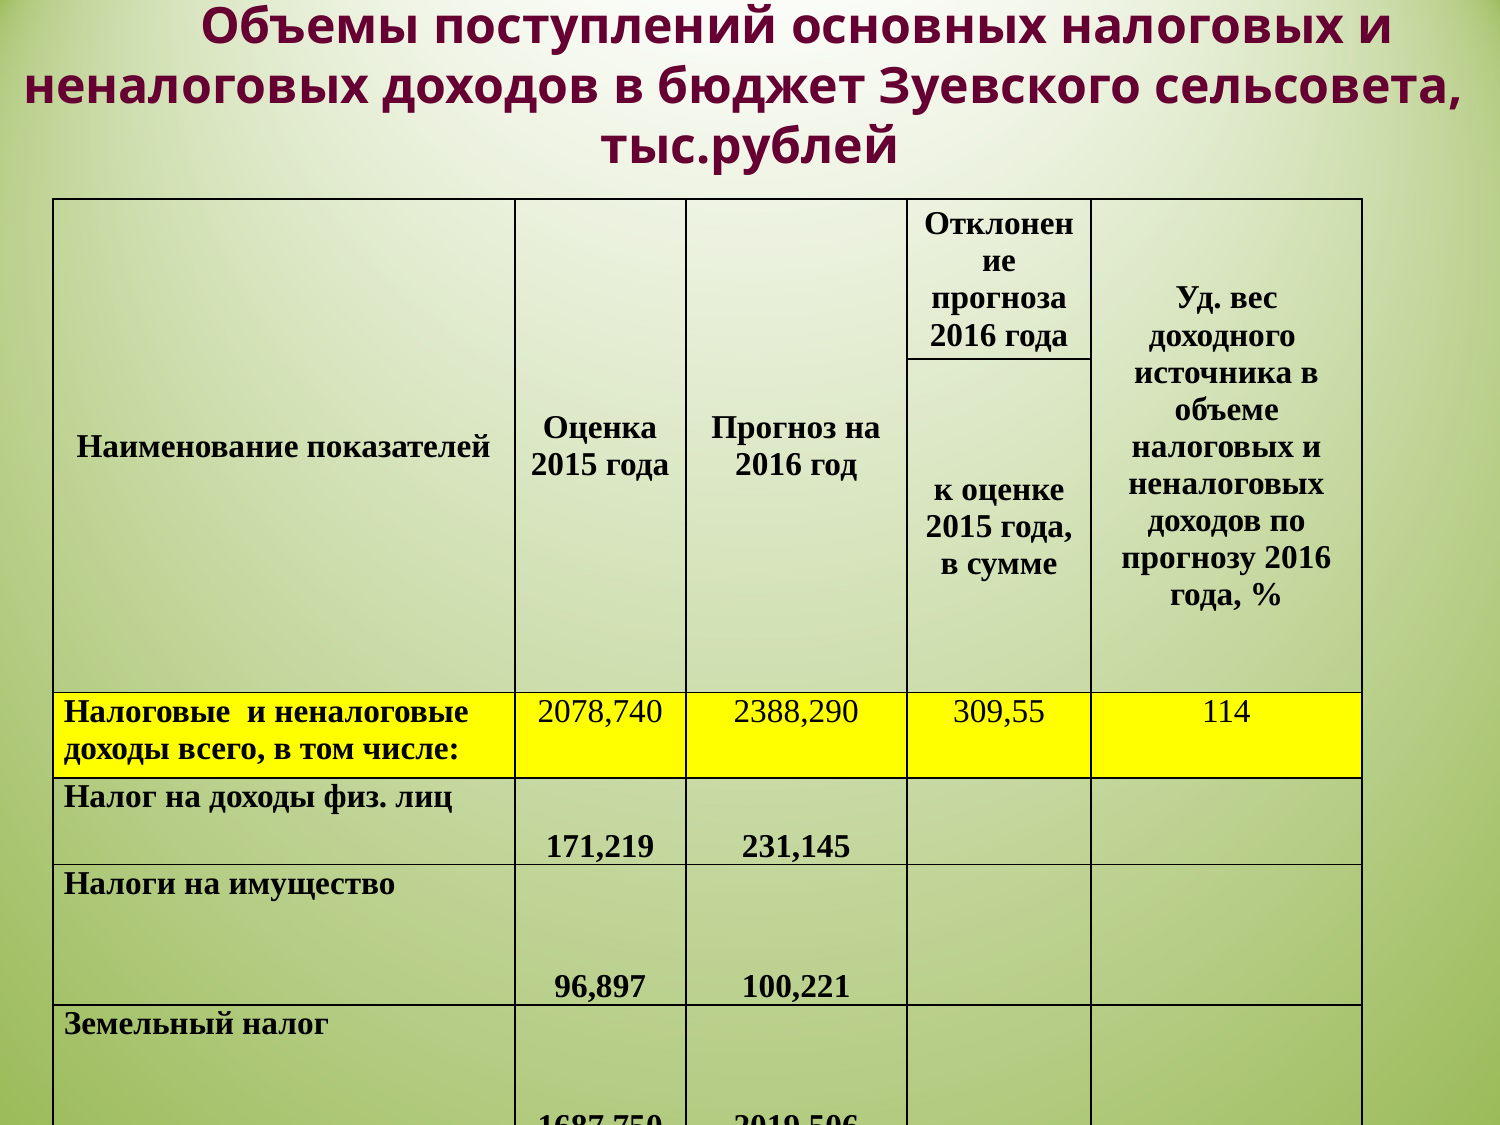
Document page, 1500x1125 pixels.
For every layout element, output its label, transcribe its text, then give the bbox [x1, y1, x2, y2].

table_cell [1092, 865, 1361, 1004]
table_cell [908, 1006, 1090, 1125]
table_cell 231,145 [687, 779, 906, 864]
table_cell [908, 779, 1090, 864]
table_cell Земельный налог [54, 1006, 514, 1125]
text_box Объемы поступлений основных налоговых и неналоговых доходов в бюджет Зуевского сельсовета, тыс.рублей [0, 0, 1500, 181]
table_cell 114 [1092, 693, 1361, 777]
table_header Наименование показателей [54, 200, 514, 692]
table_cell 2019,506 [687, 1006, 906, 1125]
table_cell [1092, 779, 1361, 864]
table_header Прогноз на 2016 год [687, 200, 906, 692]
table_cell 309,55 [908, 693, 1090, 777]
table_cell 96,897 [516, 865, 685, 1004]
table_cell к оценке 2015 года, в сумме [908, 360, 1090, 692]
table_cell [1092, 1006, 1361, 1125]
table_cell [908, 865, 1090, 1004]
table_cell Налоги на имущество [54, 865, 514, 1004]
table_cell 2388,290 [687, 693, 906, 777]
picture [0, 181, 1500, 1125]
table_cell 1687,750 [516, 1006, 685, 1125]
table_cell 171,219 [516, 779, 685, 864]
table_header Уд. вес доходного источника в объеме налоговых и неналоговых доходов по прогнозу 2016 года, % [1092, 200, 1361, 692]
table_cell 2078,740 [516, 693, 685, 777]
table_header Отклонение прогноза 2016 года [908, 200, 1090, 358]
table_cell 100,221 [687, 865, 906, 1004]
table_cell Налоговые и неналоговые доходы всего, в том числе: [54, 693, 514, 777]
table_cell Налог на доходы физ. лиц [54, 779, 514, 864]
table_header Оценка 2015 года [516, 200, 685, 692]
